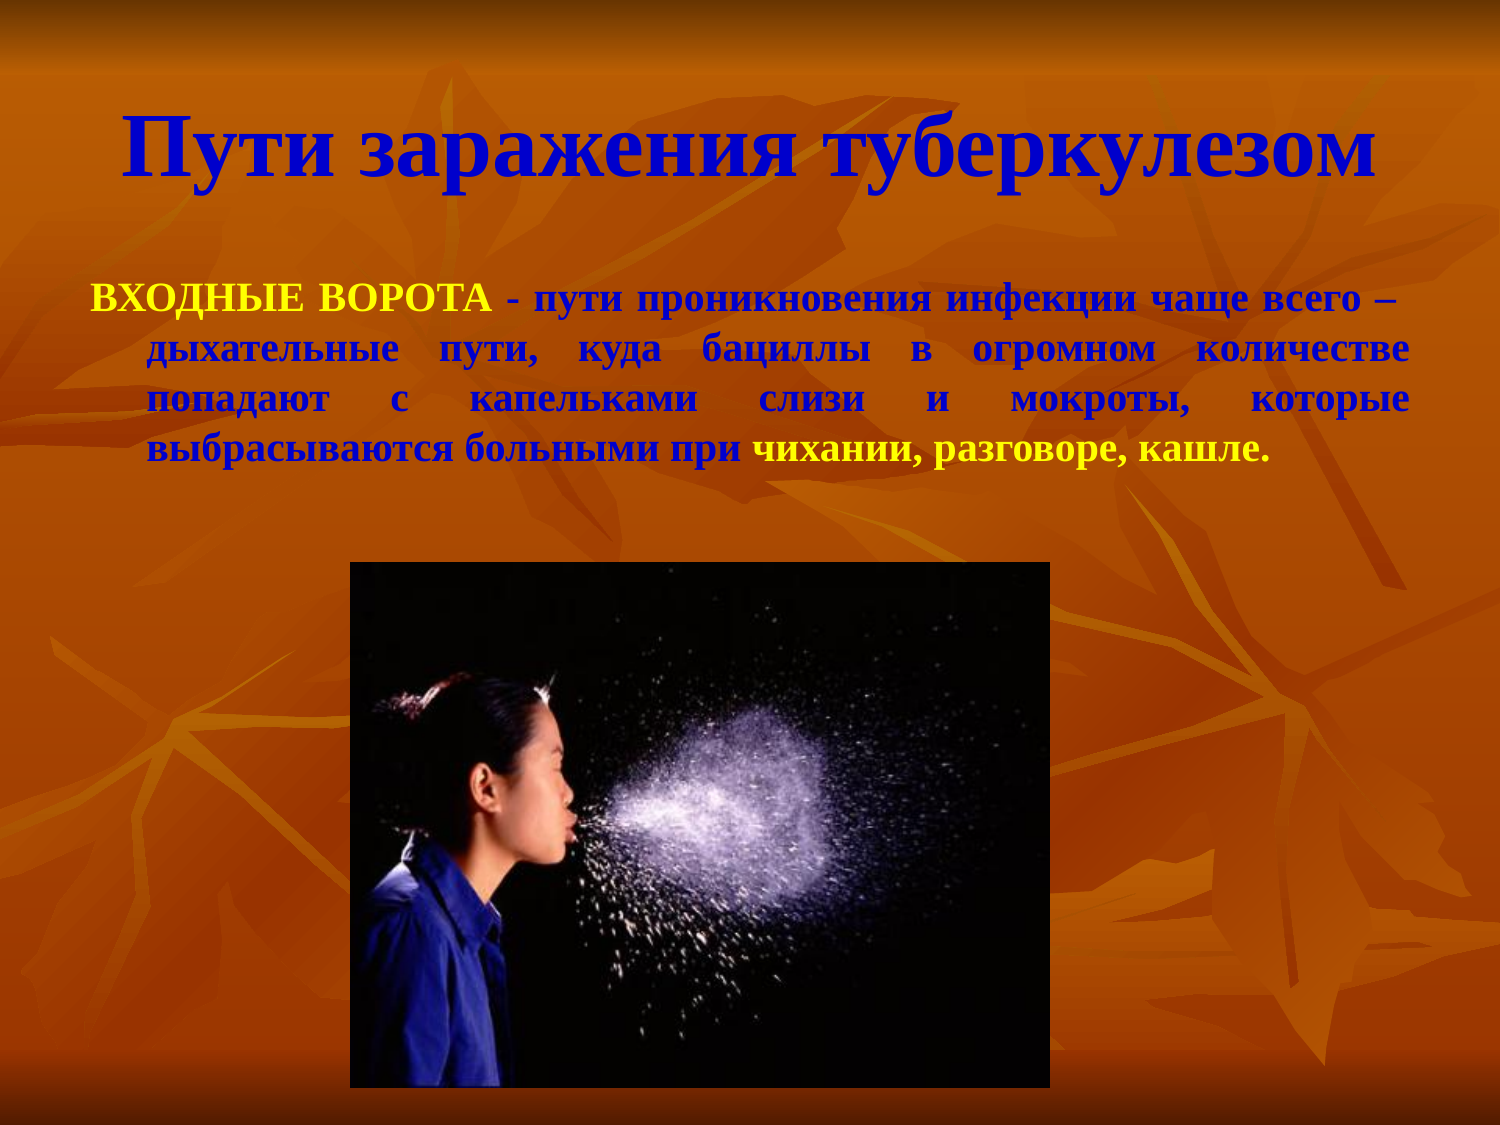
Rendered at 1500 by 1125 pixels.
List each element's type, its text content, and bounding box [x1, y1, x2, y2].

list ВХОДНЫЕ ВОРОТА - пути проникновения инфекции чаще всего – дыхательные пути, куда бациллы в огромном количестве попадают с капельками слизи и мокроты, которые выбрасываются больными при чихании, разговоре, кашле. [74, 262, 1426, 563]
title Пути заражения туберкулезом [74, 45, 1426, 234]
picture [349, 562, 1051, 1088]
